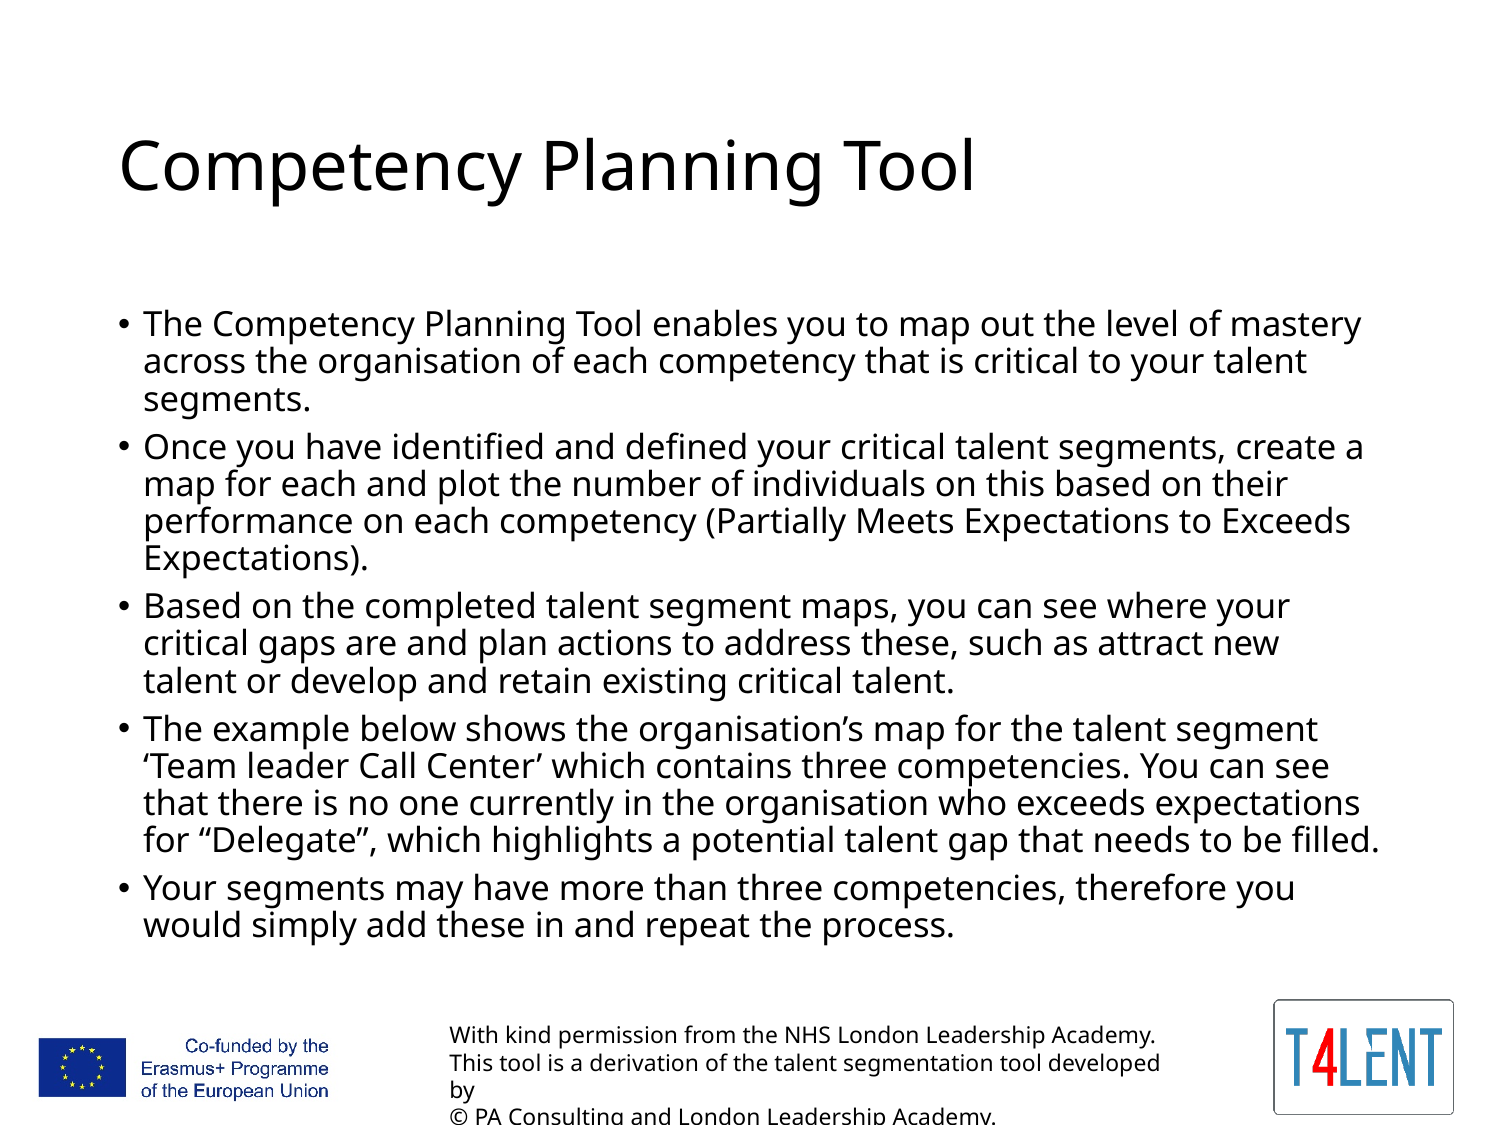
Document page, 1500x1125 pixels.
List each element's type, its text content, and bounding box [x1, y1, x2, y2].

text_box With kind permission from the NHS London Leadership Academy. This tool is a derivation of the talent segmentation tool developed by © PA Consulting and London Leadership Academy. [434, 985, 1205, 1125]
title Competency Planning Tool [103, 59, 1397, 278]
picture [20, 1033, 343, 1103]
picture [1273, 999, 1454, 1115]
list The Competency Planning Tool enables you to map out the level of mastery across the organisation of each competency that is critical to your talent segments. Once you have identified and defined your critical talent segments, create a map for each and plot the number of individuals on this based on their performance on each competency (Partially Meets Expectations to Exceeds Expectations). Based on the completed talent segment maps, you can see where your critical gaps are and plan actions to address these, such as attract new talent or develop and retain existing critical talent. The example below shows the organisation’s map for the talent segment ‘Team leader Call Center’ which contains three competencies. You can see that there is no one currently in the organisation who exceeds expectations for “Delegate”, which highlights a potential talent gap that needs to be filled. Your segments may have more than three competencies, therefore you would simply add these in and repeat the process. [103, 299, 1397, 978]
